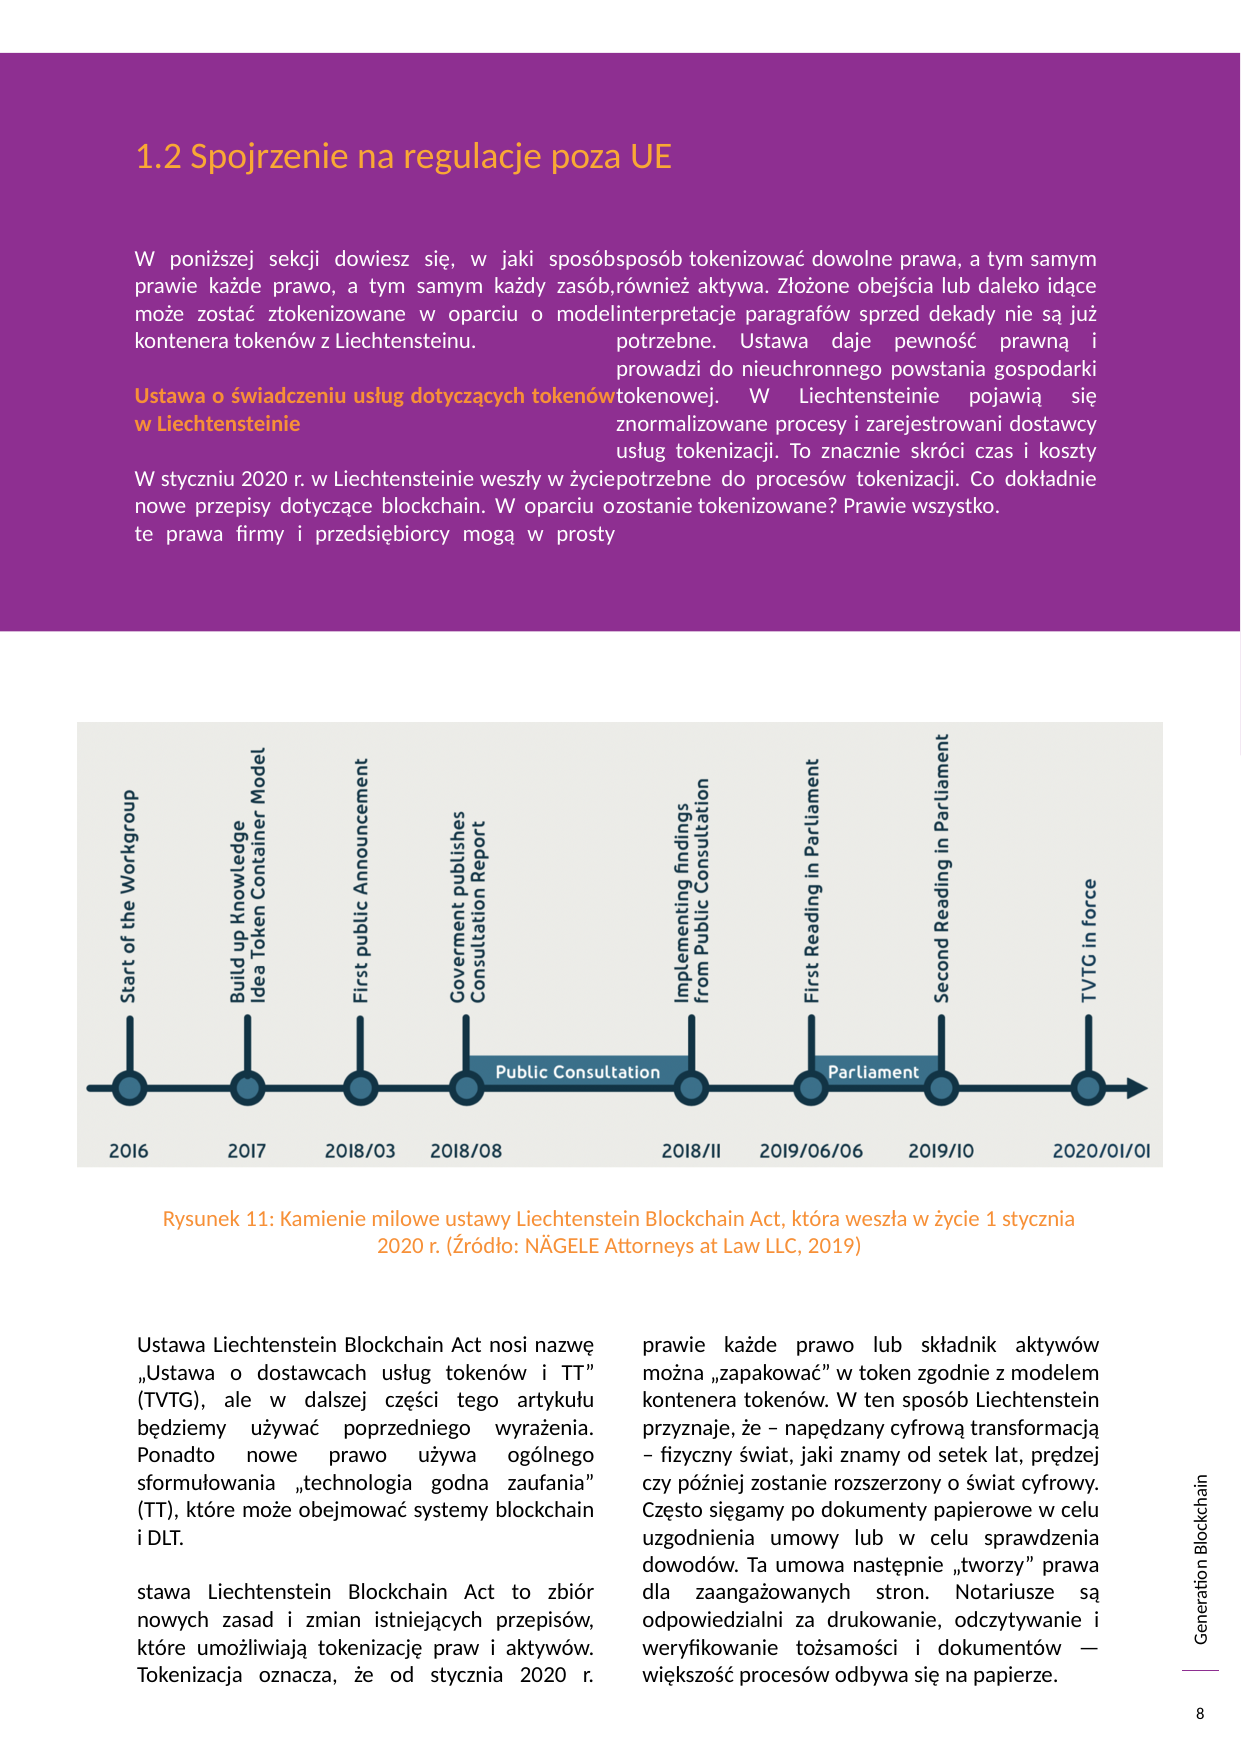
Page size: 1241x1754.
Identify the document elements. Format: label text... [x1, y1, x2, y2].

slide_number 8 [1169, 1674, 1231, 1751]
picture [77, 722, 1163, 1169]
text_box [0, 630, 1241, 1061]
text_box Rysunek 11: Kamienie milowe ustawy Liechtenstein Blockchain Act, która weszła w życie 1 stycznia 2020 r. (Źródło: NÄGELE Attorneys at Law LLC, 2019) [124, 1196, 1116, 1239]
text_box 1.2 Spojrzenie na regulacje poza UE [119, 123, 1113, 201]
text_box Ustawa Liechtenstein Blockchain Act nosi nazwę „Ustawa o dostawcach usług tokenów i TT” (TVTG), ale w dalszej części tego artykułu będziemy używać poprzedniego wyrażenia. Ponadto nowe prawo używa ogólnego sformułowania „technologia godna zaufania” (TT), które może obejmować systemy blockchain i DLT. stawa Liechtenstein Blockchain Act to zbiór nowych zasad i zmian istniejących przepisów, które umożliwiają tokenizację praw i aktywów. Tokenizacja oznacza, że od stycznia 2020 r. prawie każde prawo lub składnik aktywów można „zapakować” w token zgodnie z modelem kontenera tokenów. W ten sposób Liechtenstein przyznaje, że – napędzany cyfrową transformacją – fizyczny świat, jaki znamy od setek lat, prędzej czy później zostanie rozszerzony o świat cyfrowy. Często sięgamy po dokumenty papierowe w celu uzgodnienia umowy lub w celu sprawdzenia dowodów. Ta umowa następnie „tworzy” prawa dla zaangażowanych stron. Notariusze są odpowiedzialni za drukowanie, odczytywanie i weryfikowanie tożsamości i dokumentów — większość procesów odbywa się na papierze. [122, 1322, 1116, 1675]
list W poniższej sekcji dowiesz się, w jaki sposób prawie każde prawo, a tym samym każdy zasób, może zostać ztokenizowane w oparciu o model kontenera tokenów z Liechtensteinu. Ustawa o świadczeniu usług dotyczących tokenów w Liechtensteinie W styczniu 2020 r. w Liechtensteinie weszły w życie nowe przepisy dotyczące blockchain. W oparciu o te prawa firmy i przedsiębiorcy mogą w prosty sposób tokenizować dowolne prawa, a tym samym również aktywa. Złożone obejścia lub daleko idące interpretacje paragrafów sprzed dekady nie są już potrzebne. Ustawa daje pewność prawną i prowadzi do nieuchronnego powstania gospodarki tokenowej. W Liechtensteinie pojawią się znormalizowane procesy i zarejestrowani dostawcy usług tokenizacji. To znacznie skróci czas i koszty potrzebne do procesów tokenizacji. Co dokładnie zostanie tokenizowane? Prawie wszystko. [119, 236, 1113, 314]
